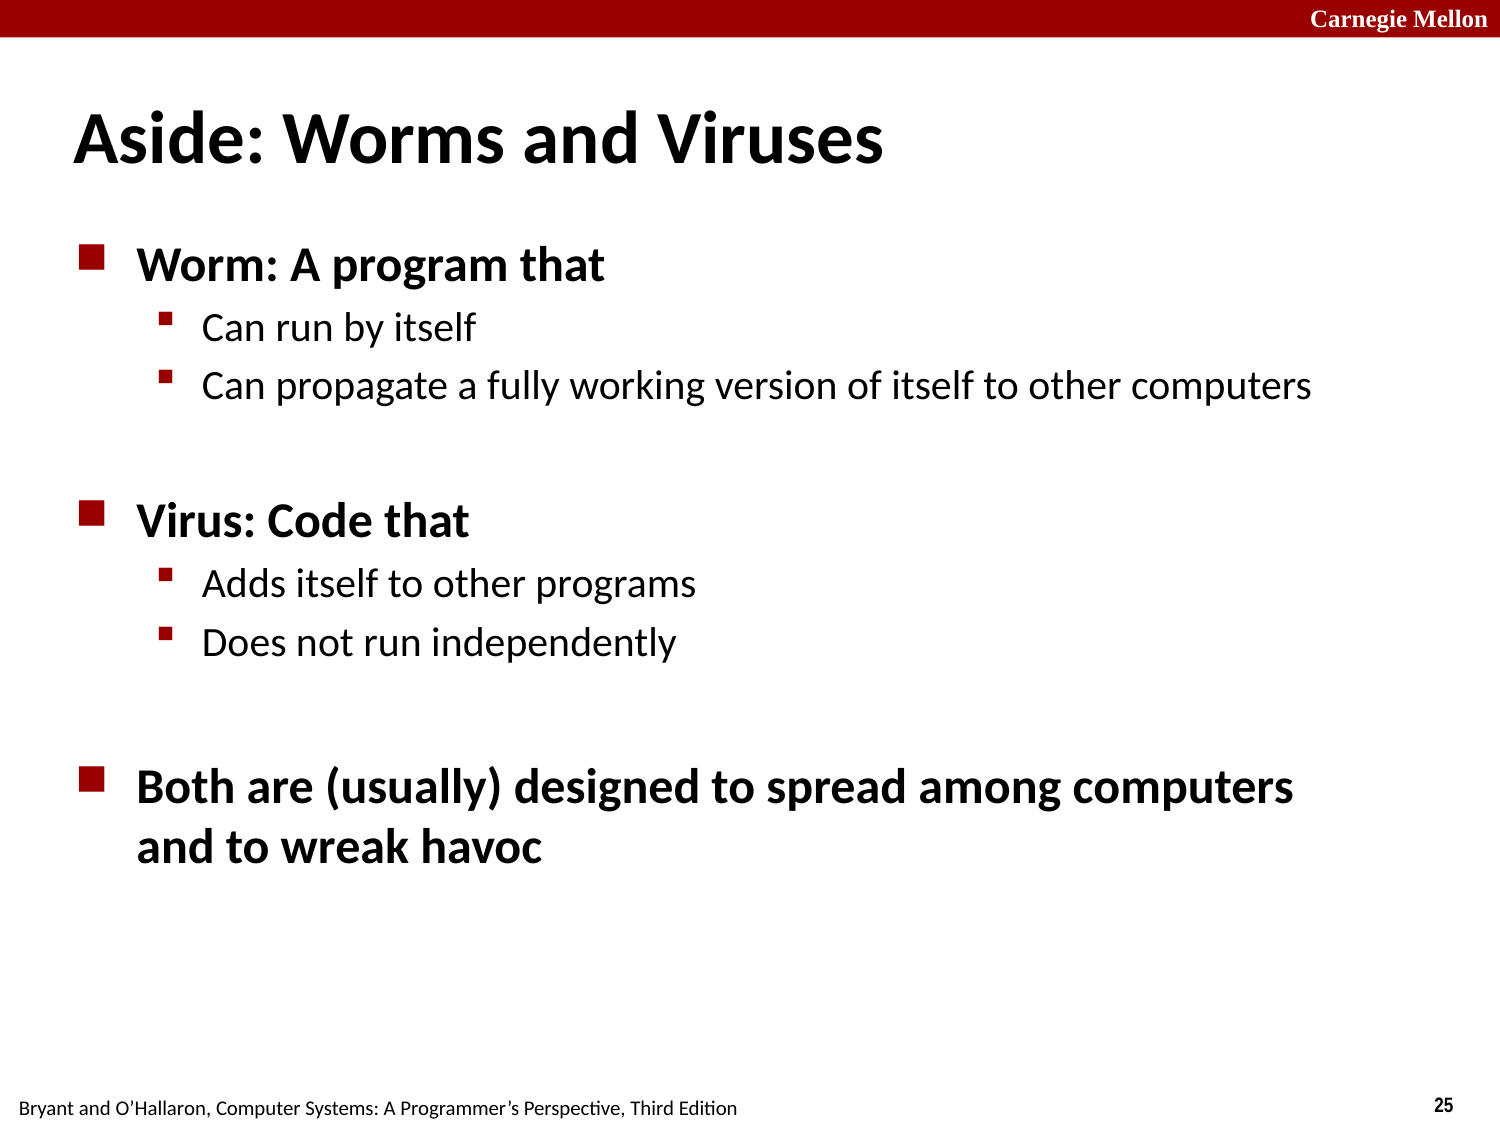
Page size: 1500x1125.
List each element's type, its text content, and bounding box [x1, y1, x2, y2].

title Aside: Worms and Viruses [58, 71, 1305, 197]
list Worm: A program that Can run by itself Can propagate a fully working version of itself to other computers Virus: Code that Adds itself to other programs Does not run independently Both are (usually) designed to spread among computers and to wreak havoc [64, 223, 1361, 1040]
